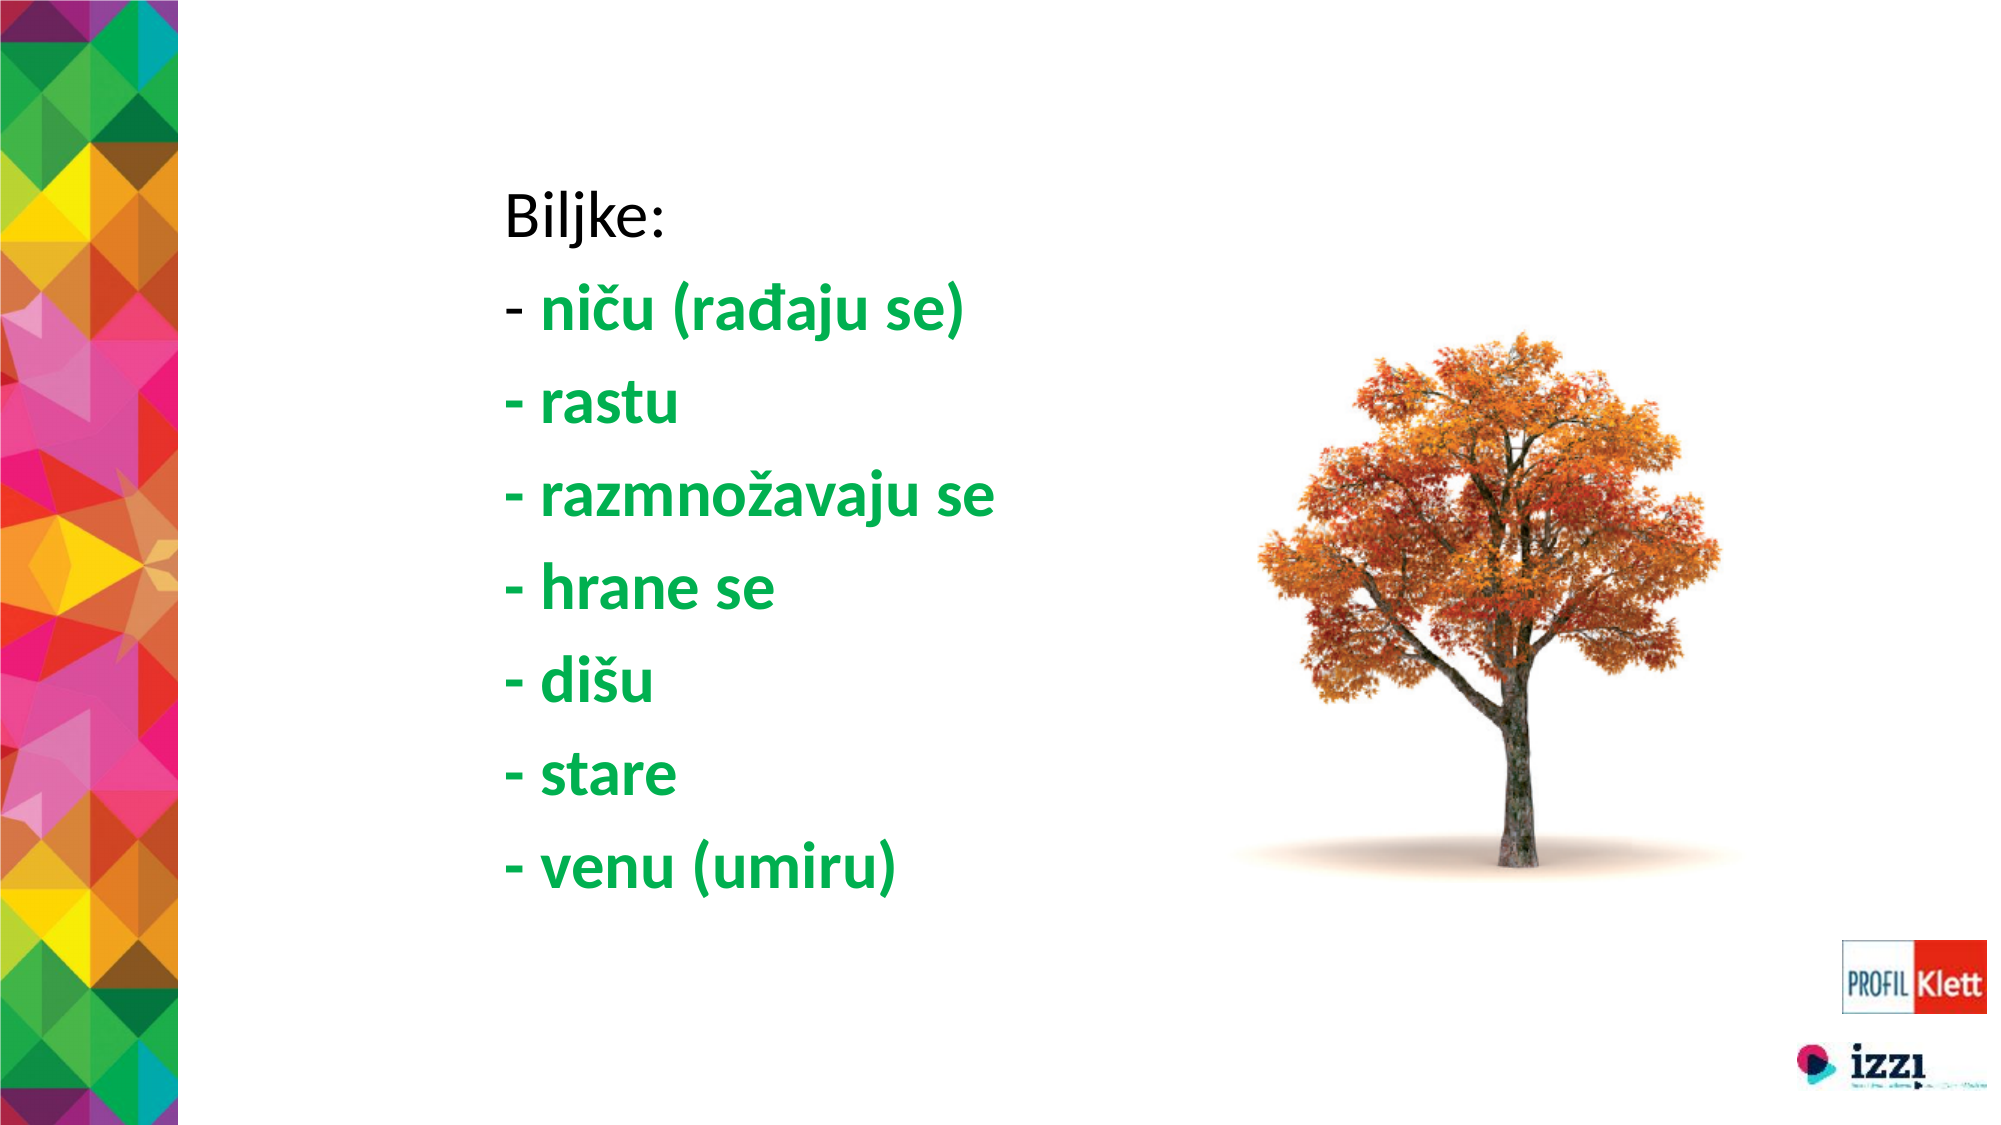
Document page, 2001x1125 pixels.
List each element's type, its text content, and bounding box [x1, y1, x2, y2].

picture [1195, 242, 1766, 883]
list Biljke: - niču (rađaju se) - rastu - razmnožavaju se - hrane se - dišu - stare - venu (umiru) [489, 172, 1507, 939]
picture [1, 2, 178, 1124]
picture [1842, 940, 1987, 1014]
picture [1797, 1042, 1987, 1091]
